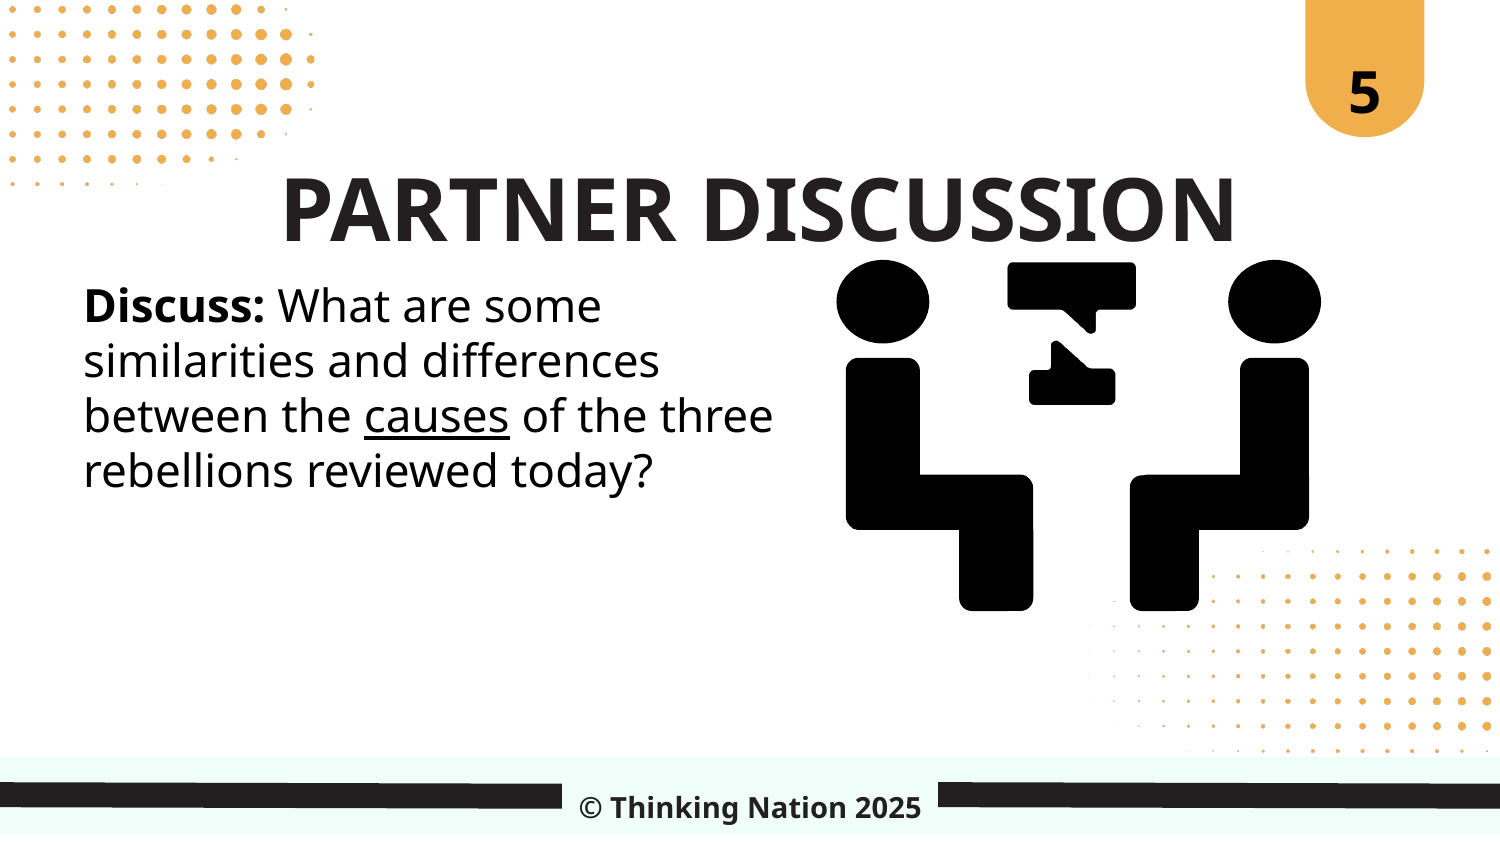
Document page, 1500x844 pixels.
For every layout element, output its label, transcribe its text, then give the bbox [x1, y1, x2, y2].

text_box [0, 756, 1500, 835]
text_box PARTNER DISCUSSION [219, 112, 1301, 260]
text_box Discuss: What are some similarities and differences between the causes of the three rebellions reviewed today? [75, 269, 786, 560]
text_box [836, 233, 1321, 611]
text_box [0, 0, 315, 186]
text_box [1064, 549, 1500, 754]
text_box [1300, 0, 1430, 138]
